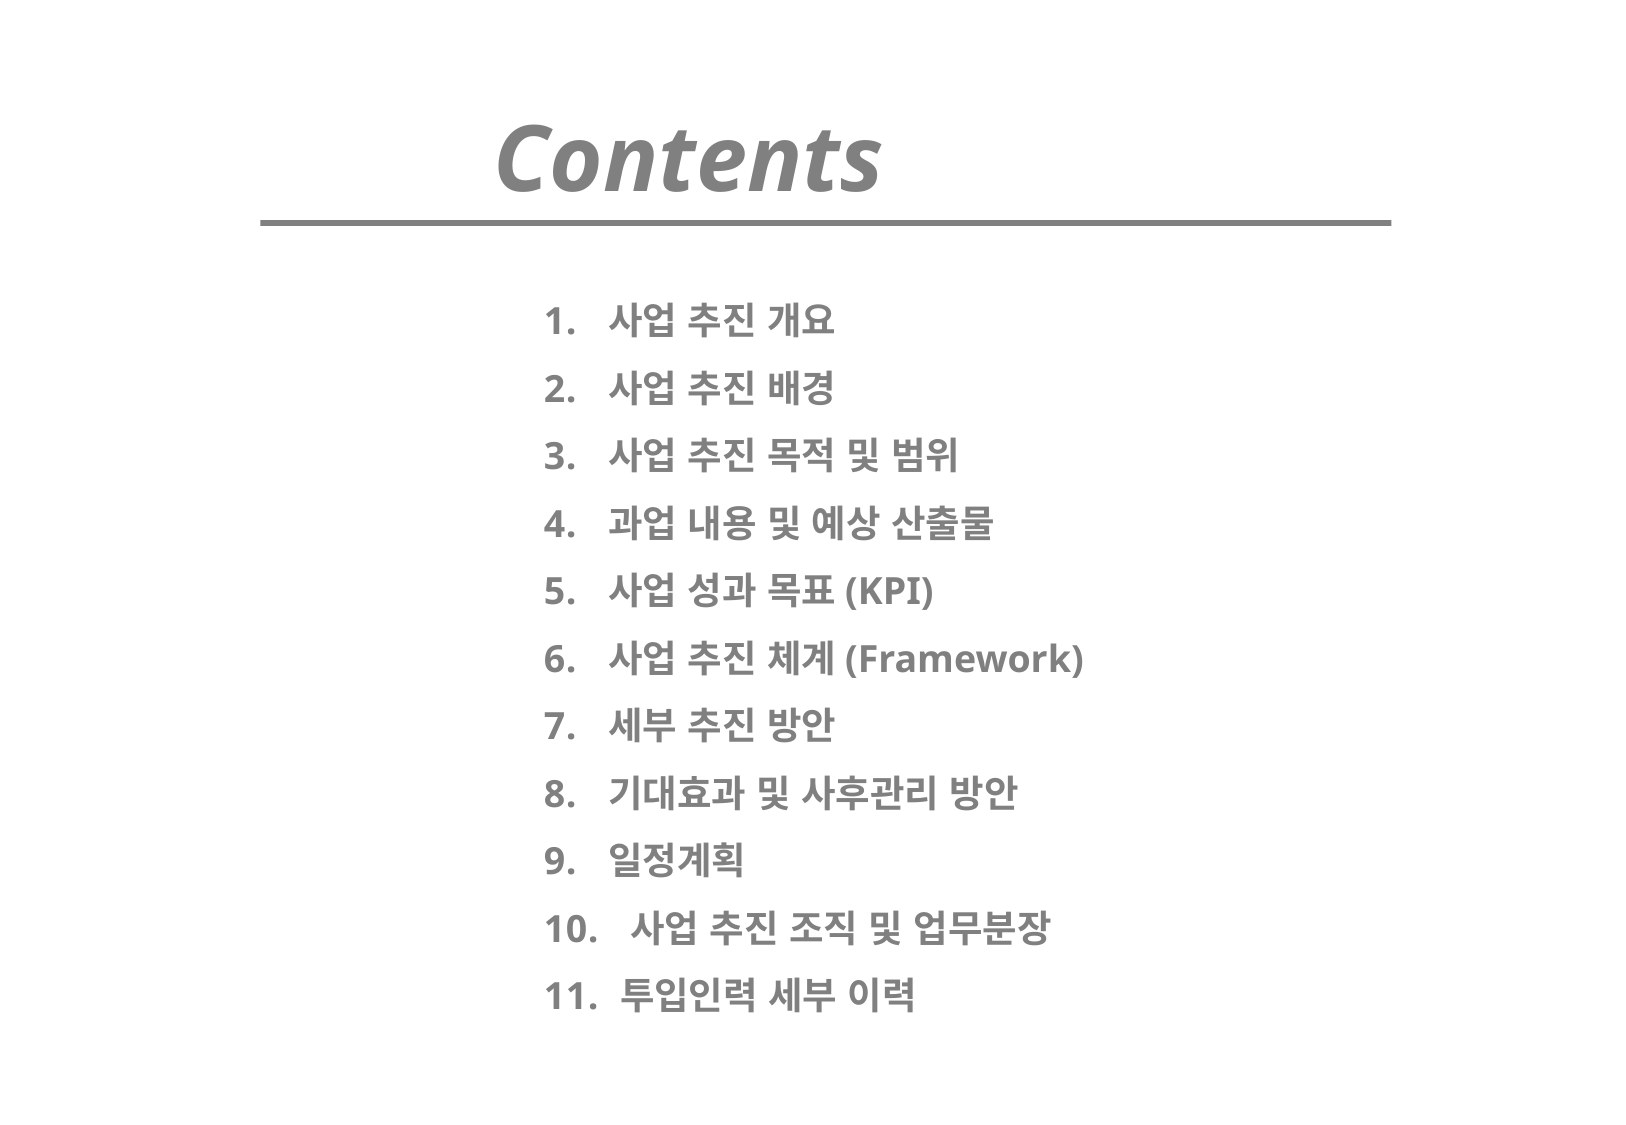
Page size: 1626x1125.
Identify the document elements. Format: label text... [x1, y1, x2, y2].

text_box Contents [493, 99, 1132, 210]
text_box 사업 추진 개요 사업 추진 배경 사업 추진 목적 및 범위 과업 내용 및 예상 산출물 사업 성과 목표(KPI) 사업 추진 체계(Framework) 세부 추진 방안 기대효과 및 사후관리 방안 일정계획 사업 추진 조직 및 업무분장 투입인력 세부 이력 [529, 267, 1285, 970]
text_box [260, 219, 1392, 226]
